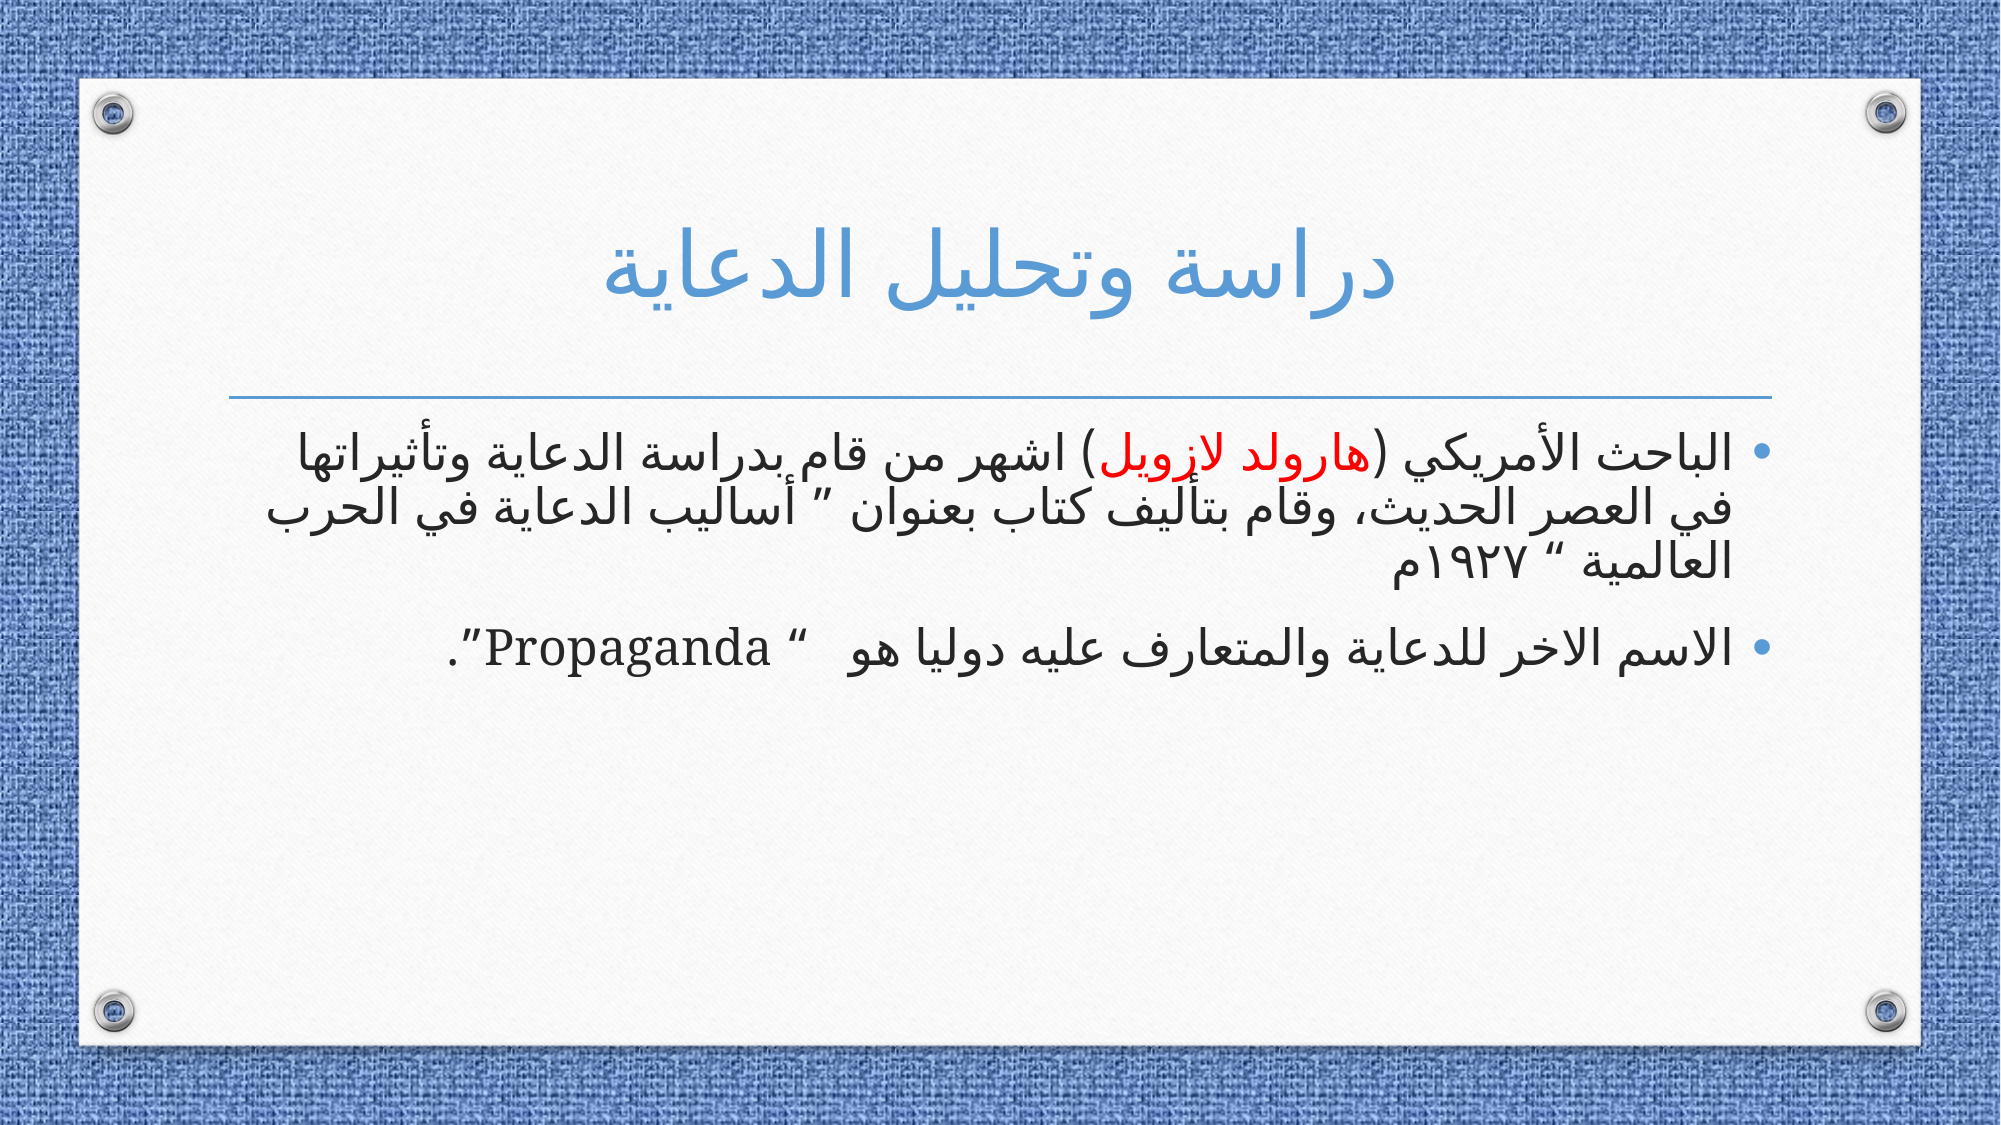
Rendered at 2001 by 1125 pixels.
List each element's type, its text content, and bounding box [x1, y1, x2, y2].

title دراسة وتحليل الدعاية [212, 161, 1788, 375]
list الباحث الأمريكي (هارولد لازويل) اشهر من قام بدراسة الدعاية وتأثيراتها في العصر الحديث، وقام بتأليف كتاب بعنوان ” أساليب الدعاية في الحرب العالمية “ ١٩٢٧م الاسم الاخر للدعاية والمتعارف عليه دوليا هو “ Propaganda”. [212, 419, 1788, 964]
picture [0, 0, 2001, 1125]
